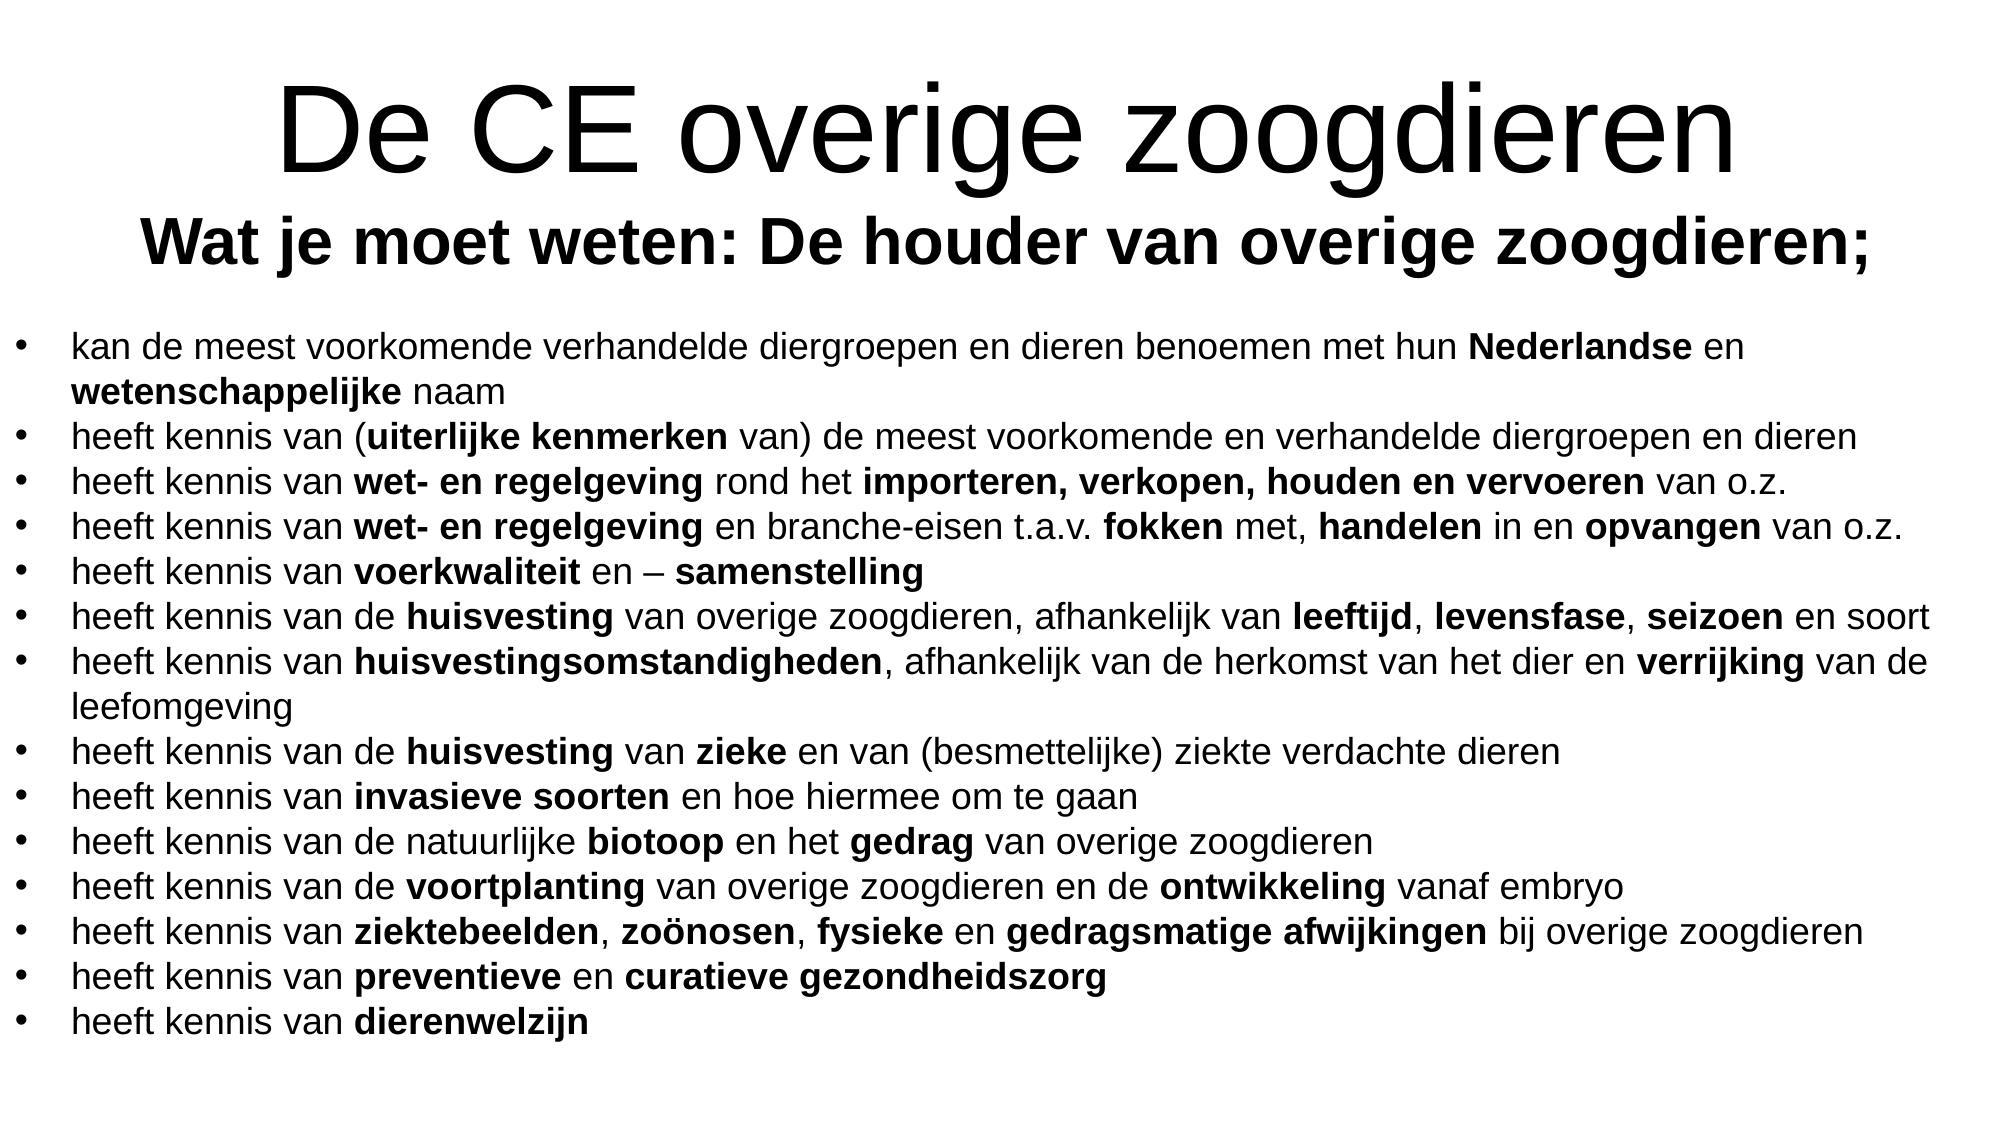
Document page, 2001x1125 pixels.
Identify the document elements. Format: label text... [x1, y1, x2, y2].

text_box De CE overige zoogdieren Wat je moet weten: De houder van overige zoogdieren; kan de meest voorkomende verhandelde diergroepen en dieren benoemen met hun Nederlandse en wetenschappelijke naam heeft kennis van (uiterlijke kenmerken van) de meest voorkomende en verhandelde diergroepen en dieren heeft kennis van wet- en regelgeving rond het importeren, verkopen, houden en vervoeren van o.z. heeft kennis van wet- en regelgeving en branche-eisen t.a.v. fokken met, handelen in en opvangen van o.z. heeft kennis van voerkwaliteit en – samenstelling heeft kennis van de huisvesting van overige zoogdieren, afhankelijk van leeftijd, levensfase, seizoen en soort heeft kennis van huisvestingsomstandigheden, afhankelijk van de herkomst van het dier en verrijking van de leefomgeving heeft kennis van de huisvesting van zieke en van (besmettelijke) ziekte verdachte dieren heeft kennis van invasieve soorten en hoe hiermee om te gaan heeft kennis van de natuurlijke biotoop en het gedrag van overige zoogdieren heeft kennis van de voortplanting van overige zoogdieren en de ontwikkeling vanaf embryo heeft kennis van ziektebeelden, zoönosen, fysieke en gedragsmatige afwijkingen bij overige zoogdieren heeft kennis van preventieve en curatieve gezondheidszorg heeft kennis van dierenwelzijn [0, 40, 2000, 1050]
